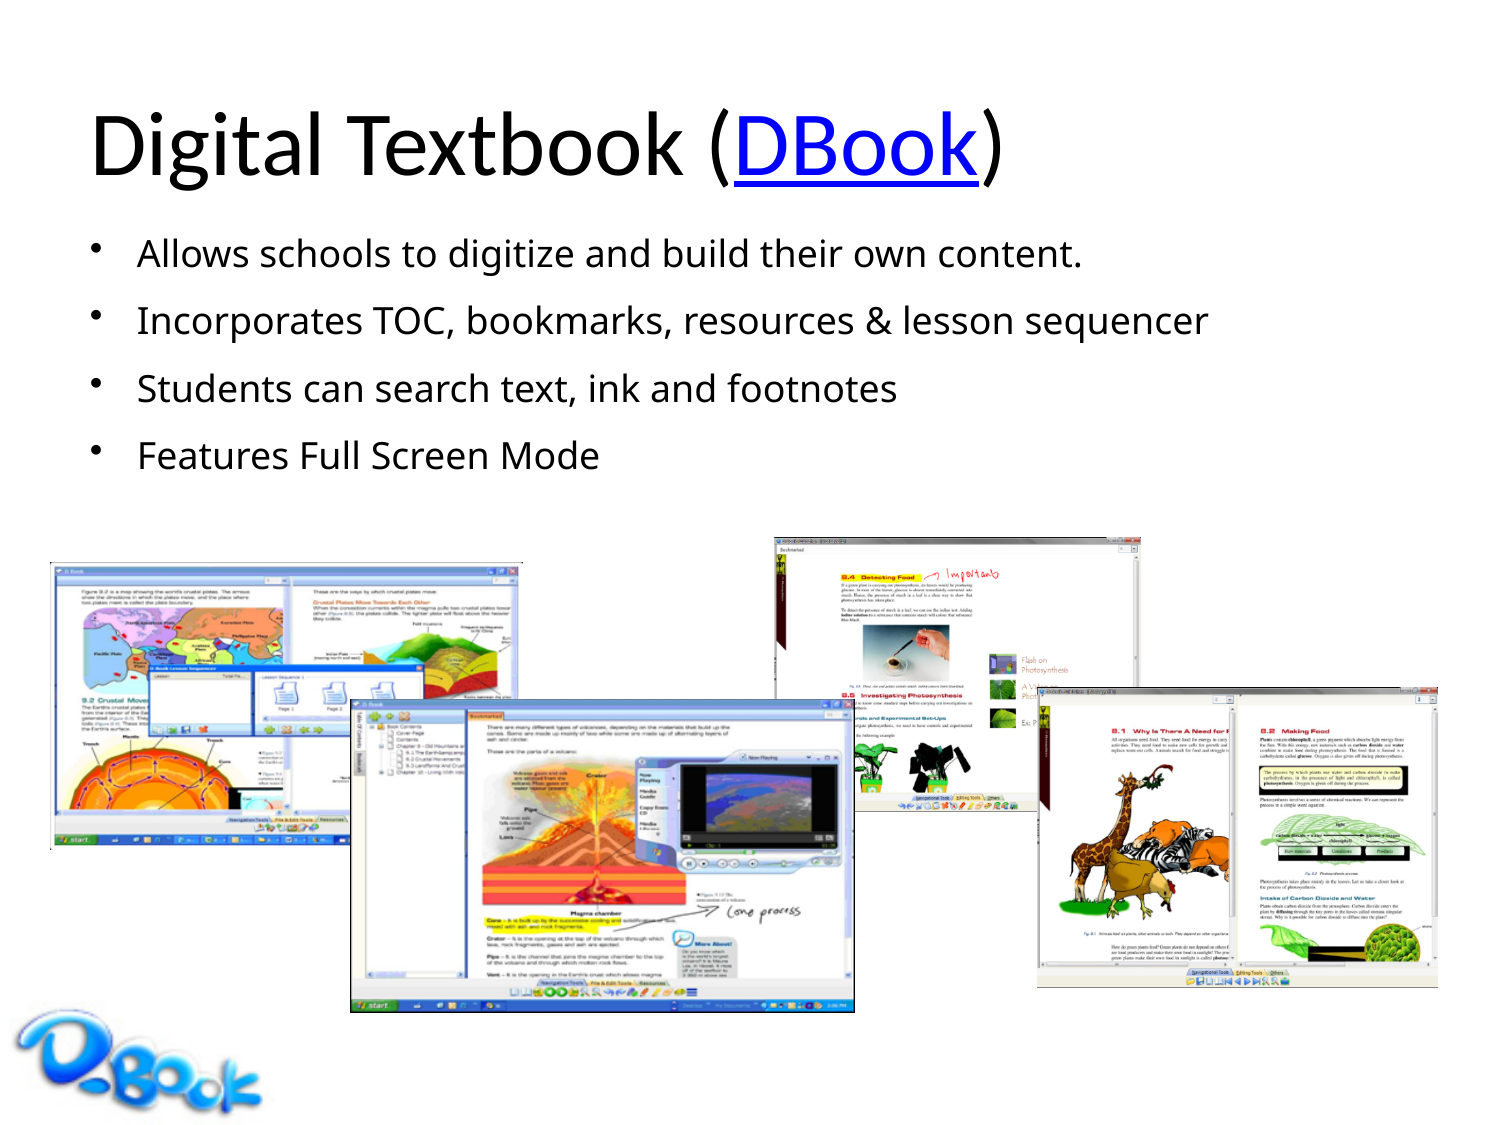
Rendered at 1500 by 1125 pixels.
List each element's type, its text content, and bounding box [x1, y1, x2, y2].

text_box Allows schools to digitize and build their own content. Incorporates TOC, bookmarks, resources & lesson sequencer Students can search text, ink and footnotes Features Full Screen Mode [75, 199, 1388, 485]
title Digital Textbook (DBook) [75, 45, 1425, 233]
picture [49, 537, 1438, 1013]
picture [0, 999, 276, 1125]
